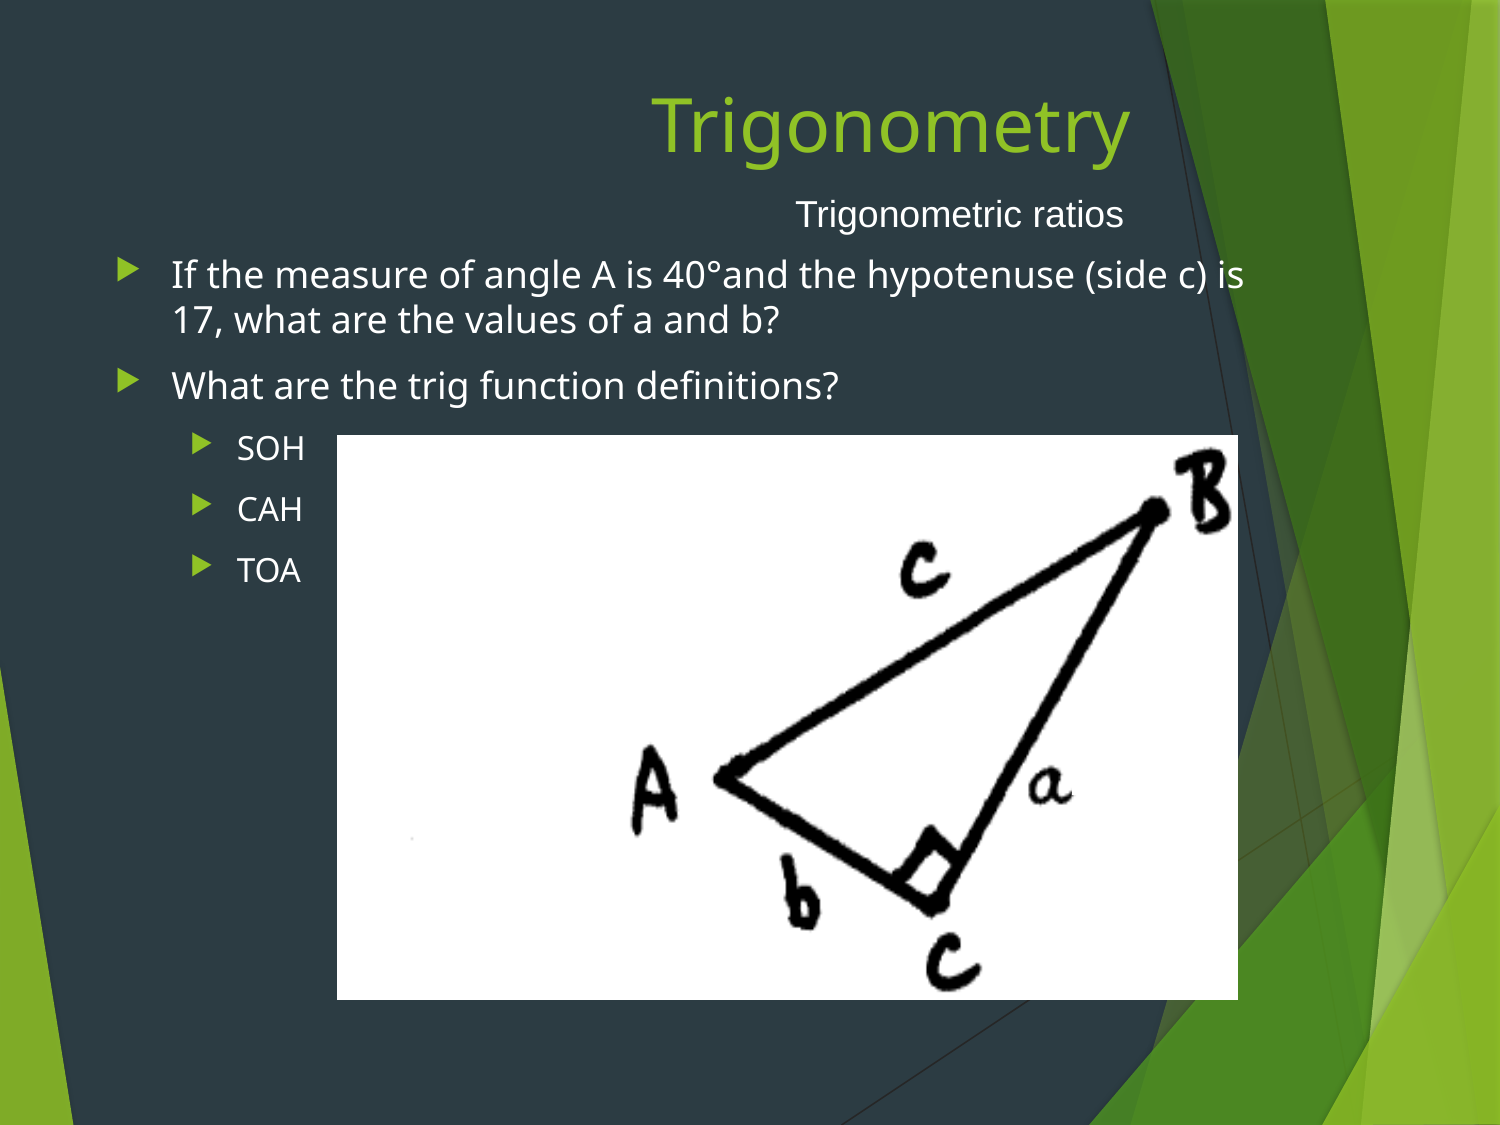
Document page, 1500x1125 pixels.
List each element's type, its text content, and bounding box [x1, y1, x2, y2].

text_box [336, 434, 1238, 1001]
text_box Trigonometric ratios [780, 182, 1140, 243]
title Trigonometry [105, 70, 1147, 183]
list If the measure of angle A is 40°and the hypotenuse (side c) is 17, what are the values of a and b? What are the trig function definitions? SOH CAH TOA [99, 243, 1300, 375]
